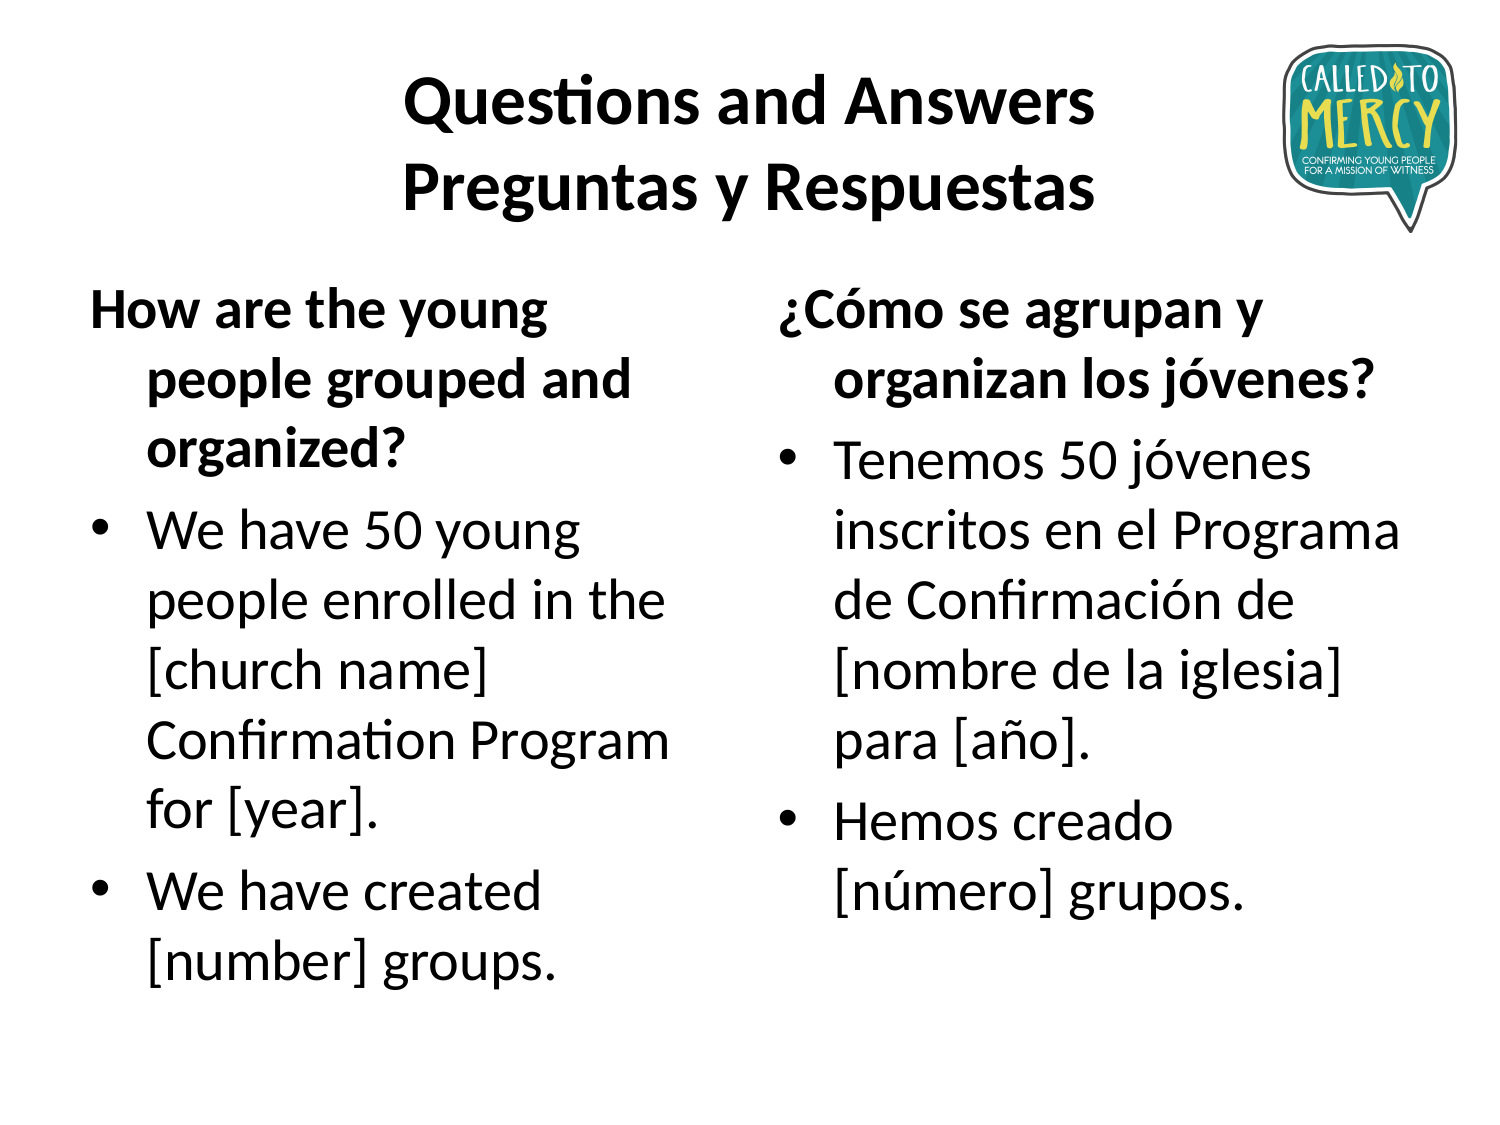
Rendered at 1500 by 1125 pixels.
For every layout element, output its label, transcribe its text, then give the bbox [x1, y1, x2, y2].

picture [1237, 44, 1500, 234]
list How are the young people grouped and organized? We have 50 young people enrolled in the [church name] Confirmation Program for [year]. We have created [number] groups. [75, 262, 738, 1005]
list ¿Cómo se agrupan y organizan los jóvenes? Tenemos 50 jóvenes inscritos en el Programa de Confirmación de [nombre de la iglesia] para [año]. Hemos creado [número] grupos. [762, 262, 1425, 1005]
title Questions and Answers Preguntas y Respuestas [75, 45, 1235, 233]
